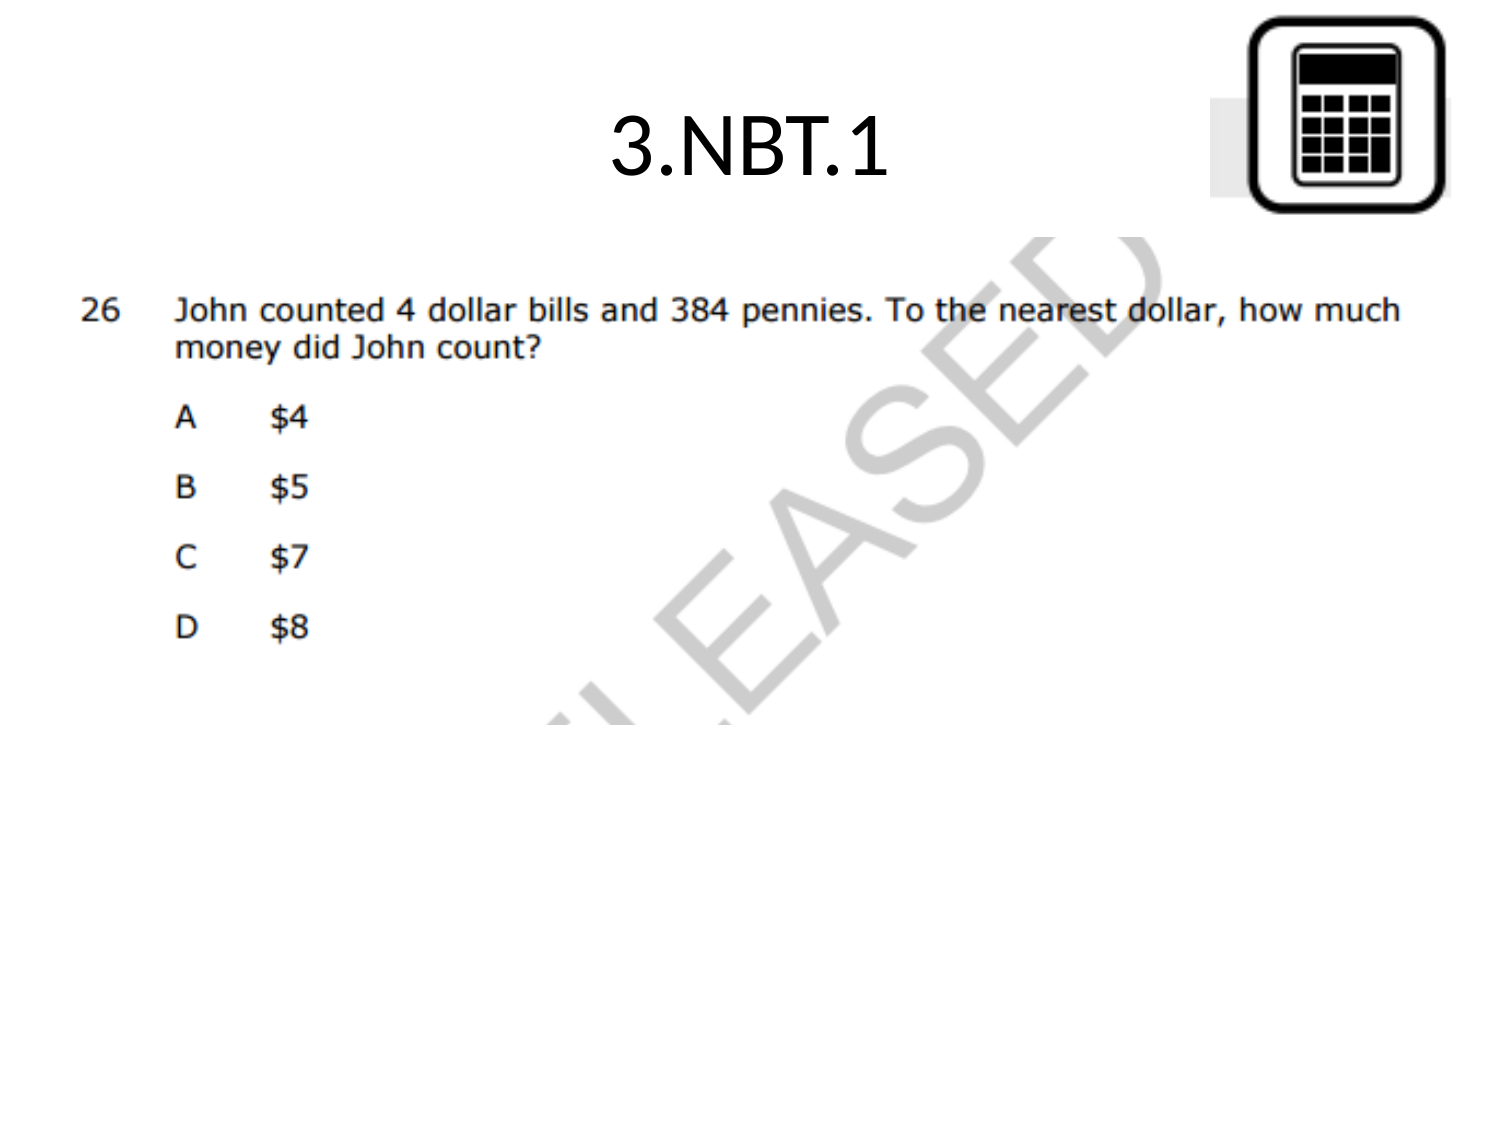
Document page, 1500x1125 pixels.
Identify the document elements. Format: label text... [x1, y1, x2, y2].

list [37, 237, 1477, 726]
picture [1209, 0, 1485, 251]
title 3.NBT.1 [75, 45, 1204, 233]
